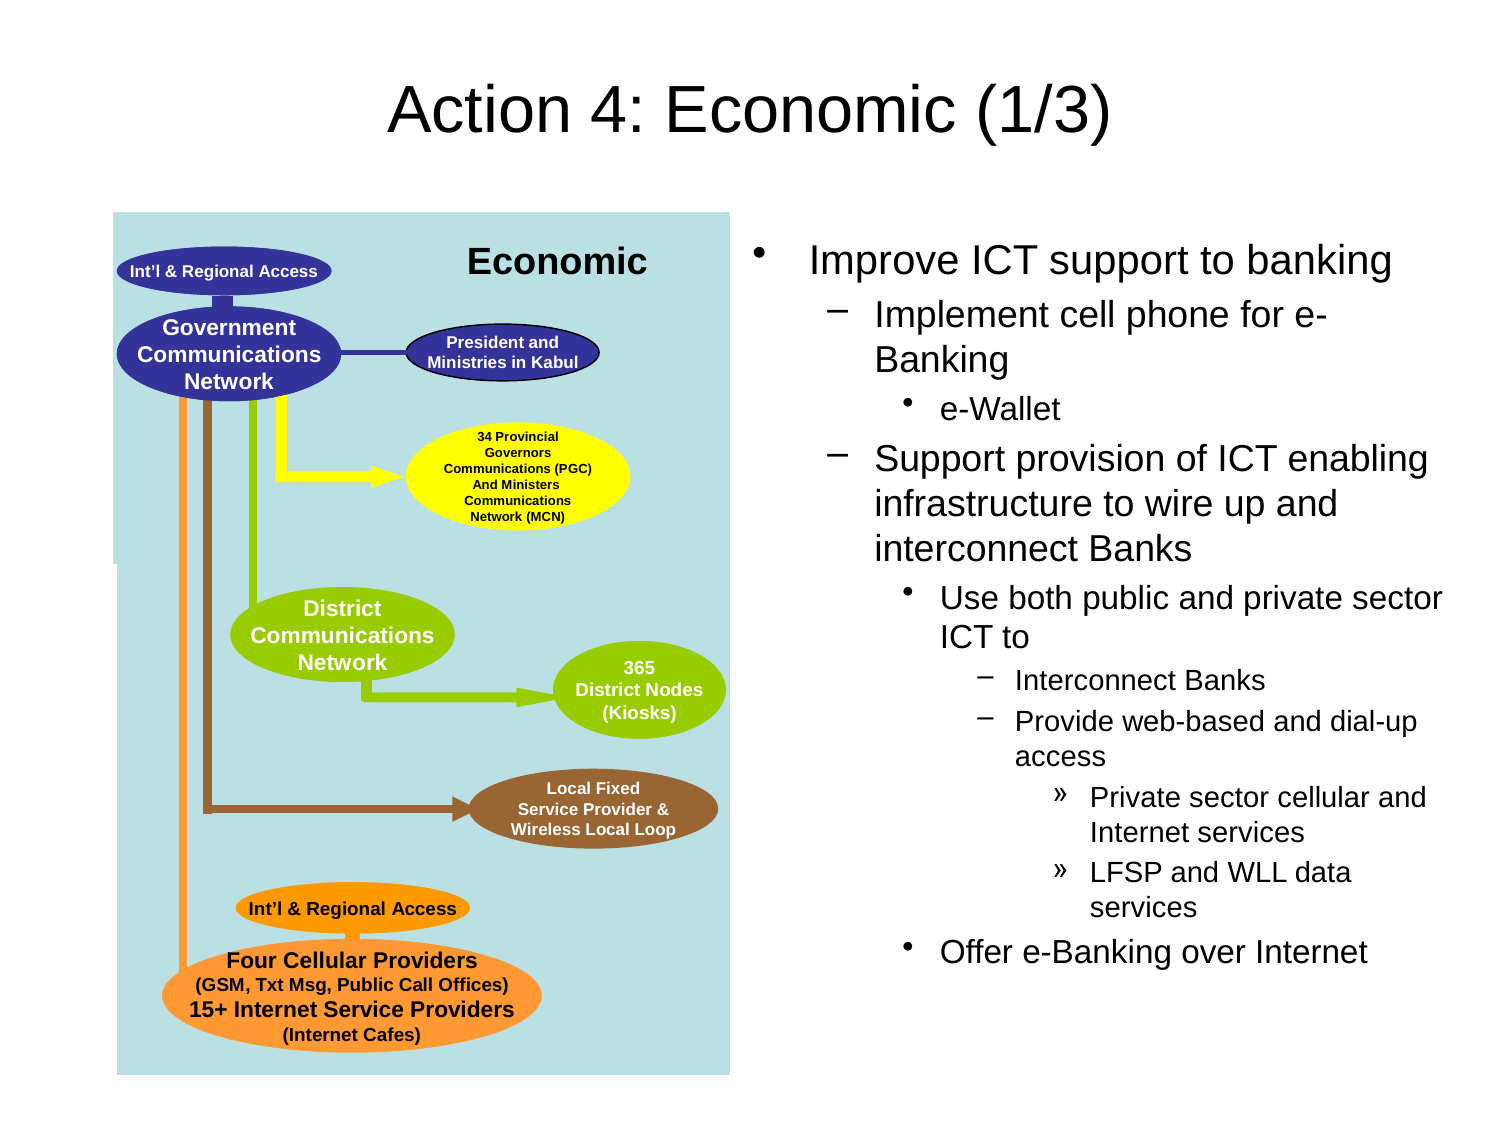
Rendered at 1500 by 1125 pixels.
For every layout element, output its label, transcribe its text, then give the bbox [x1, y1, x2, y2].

title Action 4: Economic (1/3) [49, 24, 1451, 188]
list Improve ICT support to banking Implement cell phone for e-Banking e-Wallet Support provision of ICT enabling infrastructure to wire up and interconnect Banks Use both public and private sector ICT to Interconnect Banks Provide web-based and dial-up access Private sector cellular and Internet services LFSP and WLL data services Offer e-Banking over Internet [737, 224, 1463, 1038]
picture [112, 212, 732, 1078]
